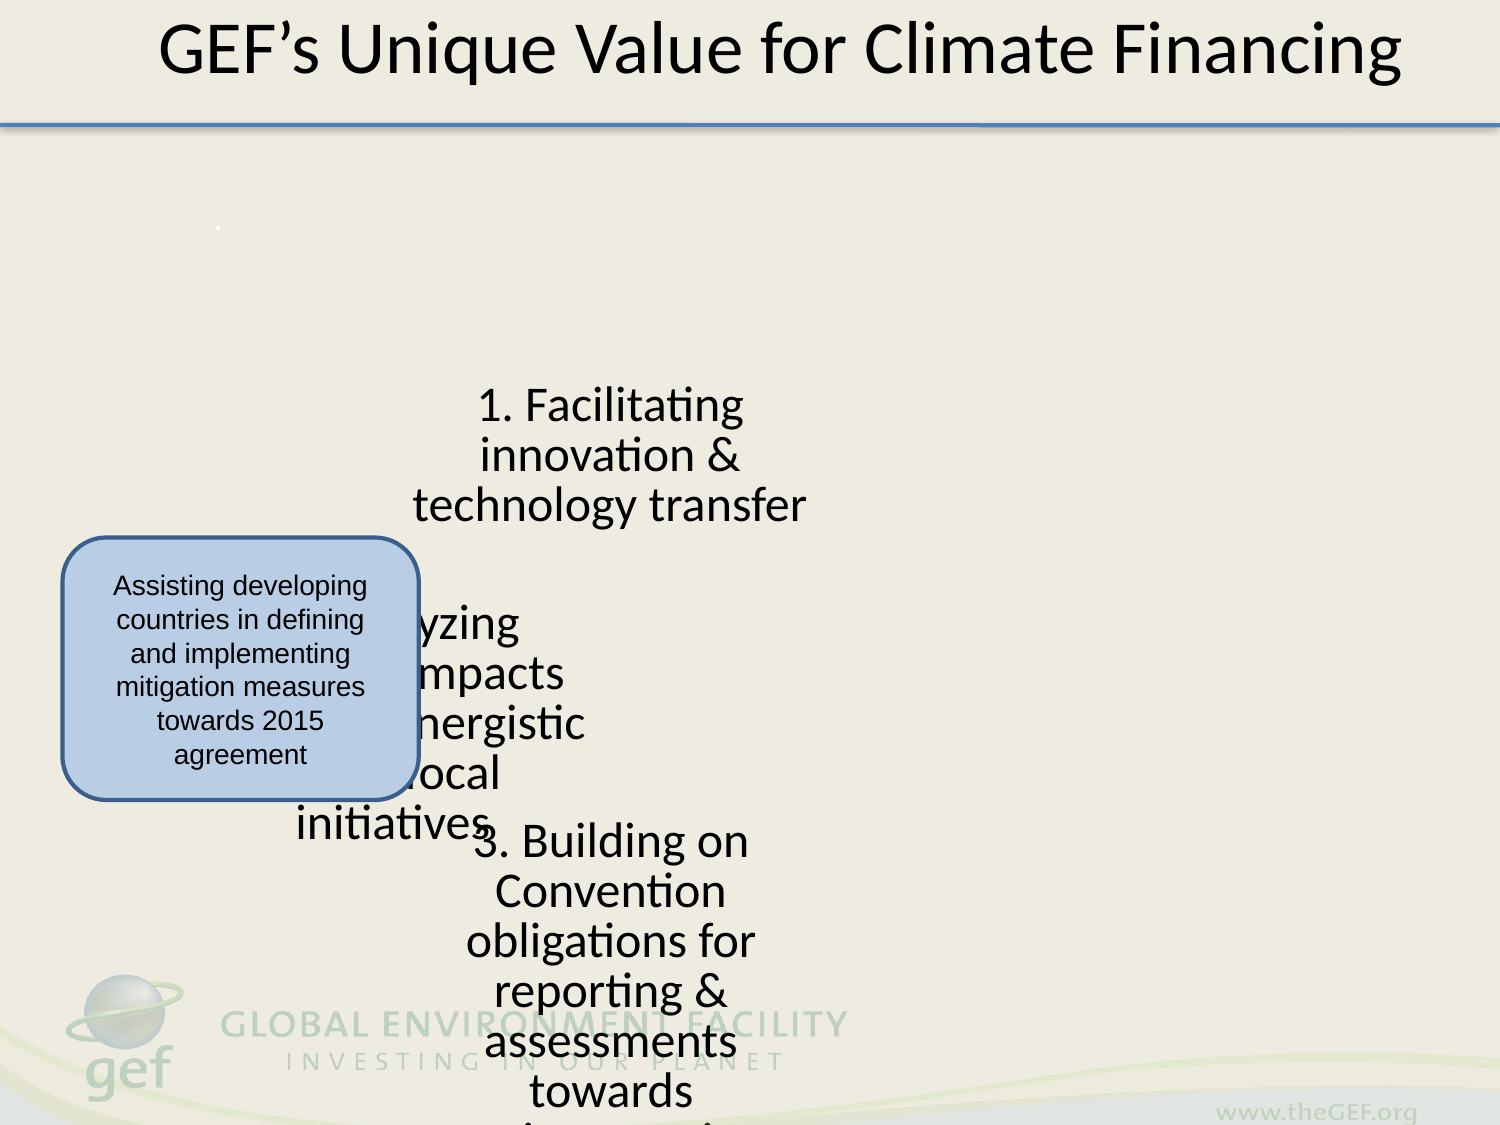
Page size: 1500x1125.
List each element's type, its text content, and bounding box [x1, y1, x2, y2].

title GEF’s Unique Value for Climate Financing [75, 0, 1488, 100]
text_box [0, 162, 1476, 948]
picture [0, 949, 1500, 1125]
